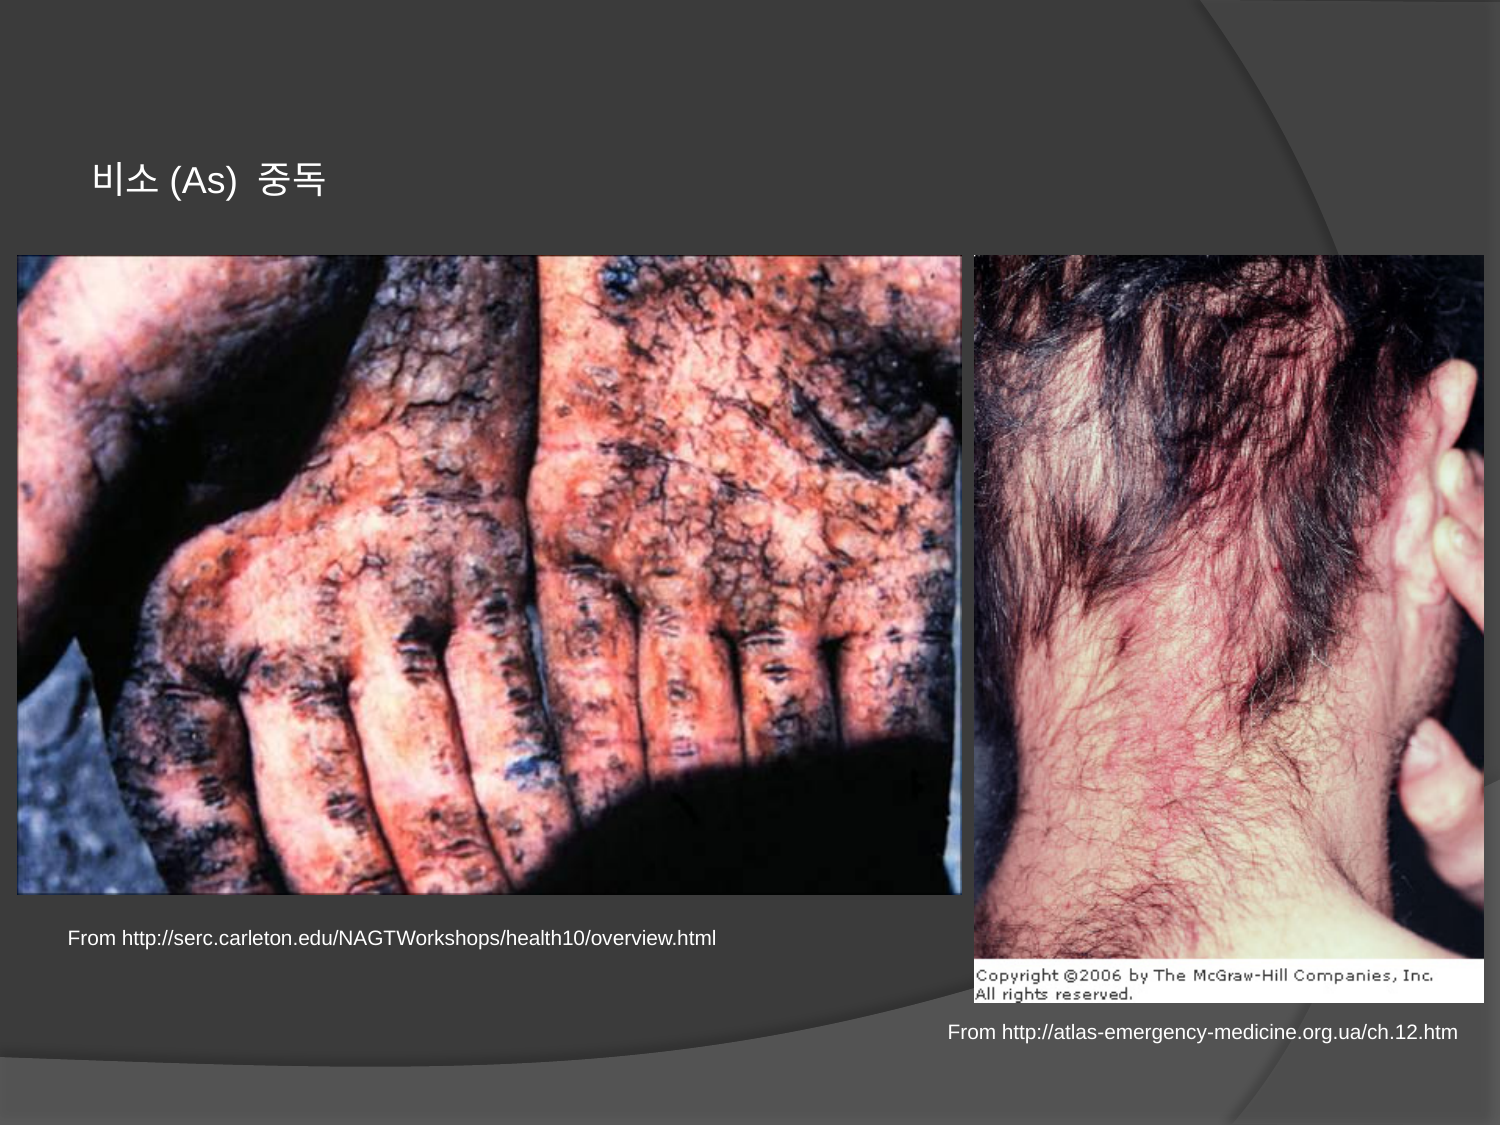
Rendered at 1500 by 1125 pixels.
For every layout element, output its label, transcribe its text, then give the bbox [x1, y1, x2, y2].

text_box 비소(As) 중독 [76, 148, 644, 209]
text_box From http://atlas-emergency-medicine.org.ua/ch.12.htm [933, 1011, 1500, 1052]
picture [17, 255, 962, 895]
text_box From http://serc.carleton.edu/NAGTWorkshops/health10/overview.html [53, 916, 803, 957]
picture [974, 255, 1484, 1003]
